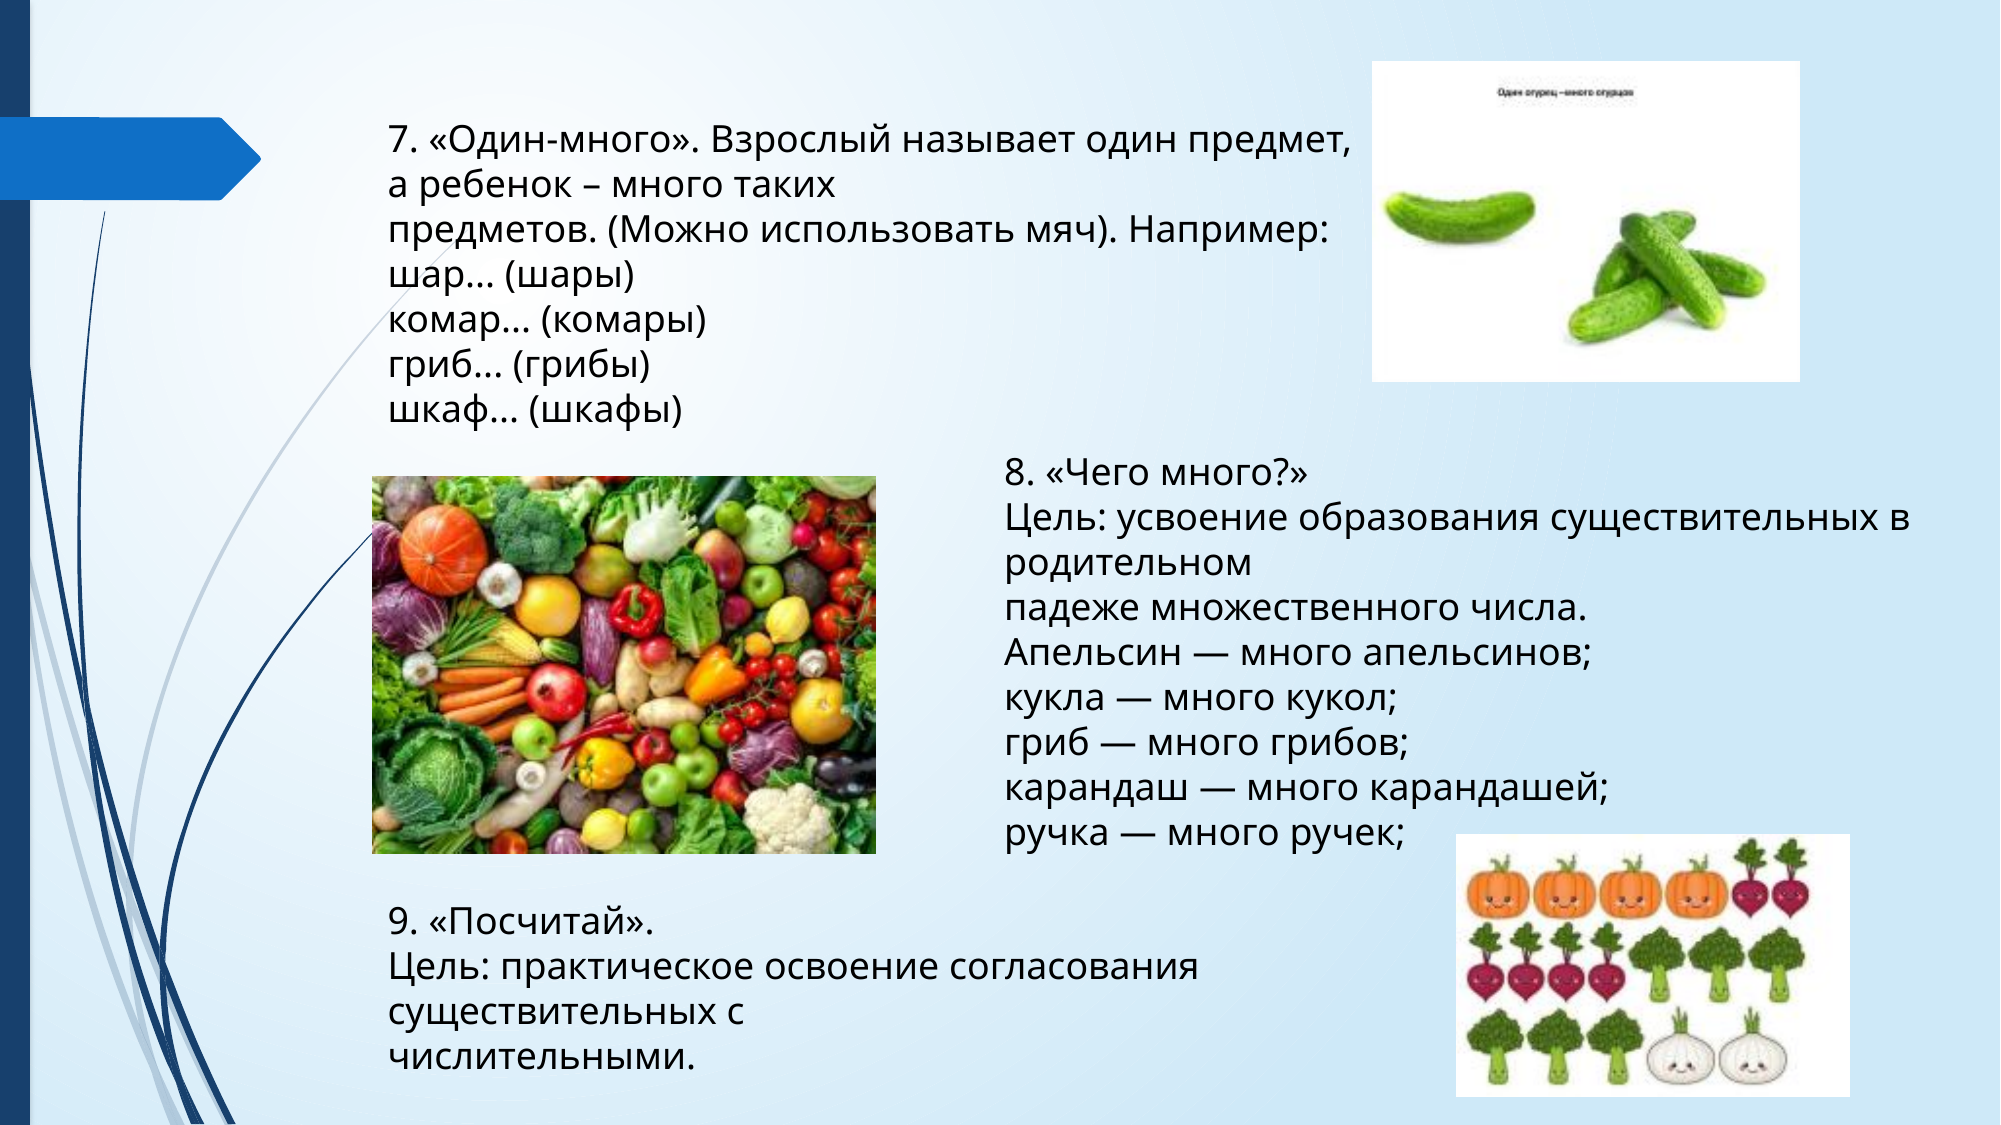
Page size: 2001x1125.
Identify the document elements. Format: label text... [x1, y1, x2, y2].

text_box 8. «Чего много?» Цель: усвоение образования существительных в родительном падеже множественного числа. Апельсин — много апельсинов; кукла — много кукол; гриб — много грибов; карандаш — много карандашей; ручка — много ручек; [989, 440, 1990, 861]
text_box 7. «Один-много». Взрослый называет один предмет, а ребенок – много таких предметов. (Можно использовать мяч). Например: шар... (шары) комар... (комары) гриб... (грибы) шкаф... (шкафы) [372, 107, 1373, 437]
text_box 9. «Посчитай». Цель: практическое освоение согласования существительных с числительными. [372, 889, 1373, 1085]
picture [372, 476, 877, 854]
picture [1455, 834, 1851, 1097]
picture [1372, 61, 1801, 383]
